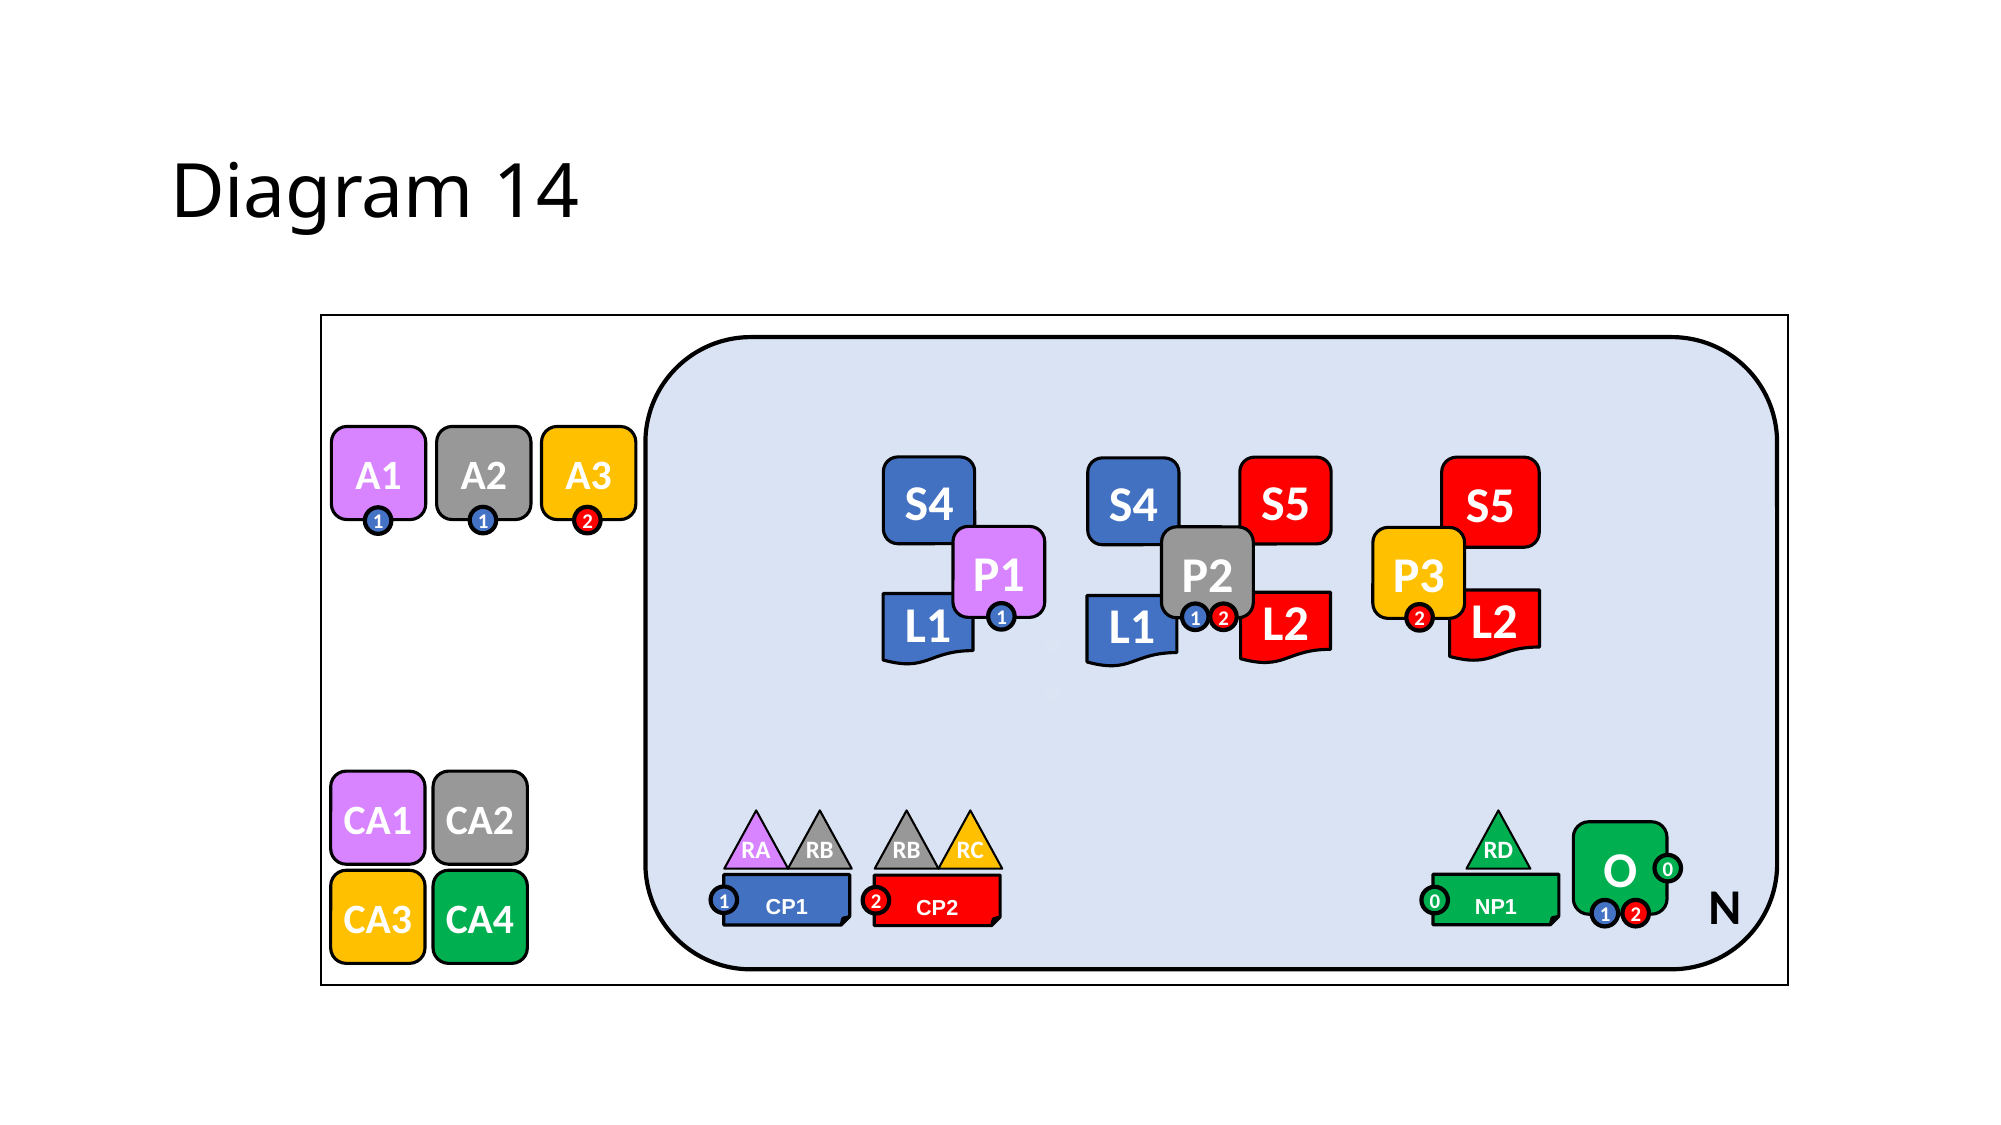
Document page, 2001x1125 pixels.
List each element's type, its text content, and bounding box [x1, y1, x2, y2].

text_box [882, 456, 1540, 702]
text_box Diagram 14 [162, 84, 1888, 303]
text_box A2 [434, 424, 534, 522]
text_box CA2 [430, 768, 530, 867]
text_box [320, 315, 1788, 986]
text_box 1 [364, 506, 393, 535]
text_box 2 [573, 506, 602, 535]
text_box CA3 [328, 868, 428, 966]
text_box 1 [468, 506, 498, 535]
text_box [1573, 821, 1682, 927]
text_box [1421, 810, 1560, 925]
text_box A3 [539, 424, 638, 522]
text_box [862, 810, 1003, 926]
text_box CA1 [328, 768, 428, 867]
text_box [710, 810, 853, 926]
text_box CA4 [430, 868, 530, 966]
text_box A1 [329, 424, 428, 522]
